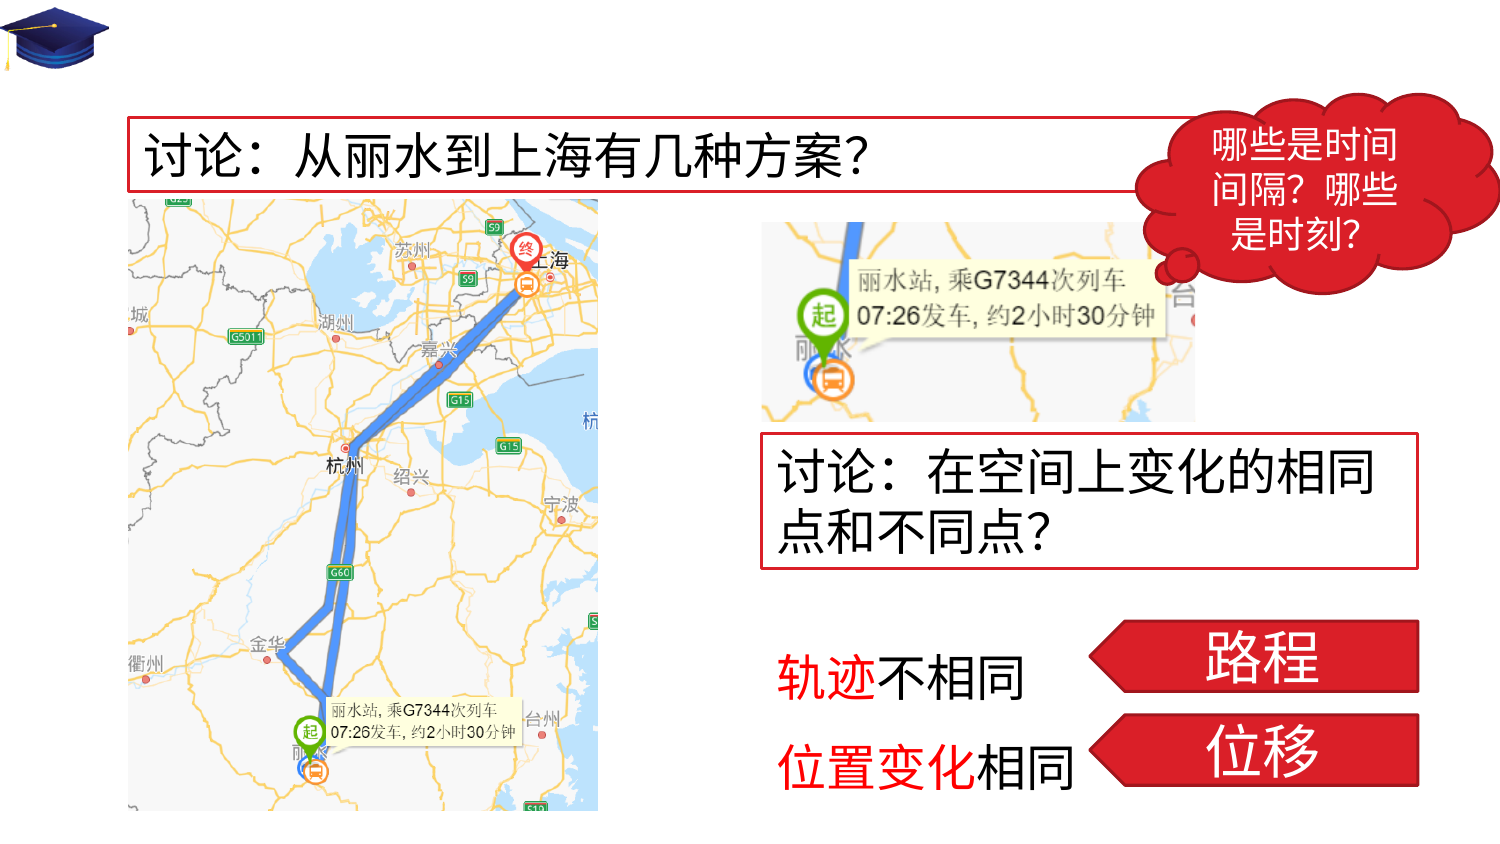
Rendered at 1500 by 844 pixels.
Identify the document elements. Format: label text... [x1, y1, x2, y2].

text_box 讨论：从丽水到上海有几种方案？ [127, 116, 1194, 193]
text_box 哪些是时间间隔？哪些是时刻？ [1134, 92, 1500, 296]
picture [128, 198, 598, 812]
picture [0, 7, 109, 71]
text_box 讨论：在空间上变化的相同点和不同点？ [760, 432, 1419, 570]
text_box 路程 [1088, 619, 1420, 693]
picture [761, 222, 1196, 423]
text_box 轨迹不相同 位置变化相同 [761, 609, 1114, 805]
text_box 位移 [1088, 713, 1420, 787]
